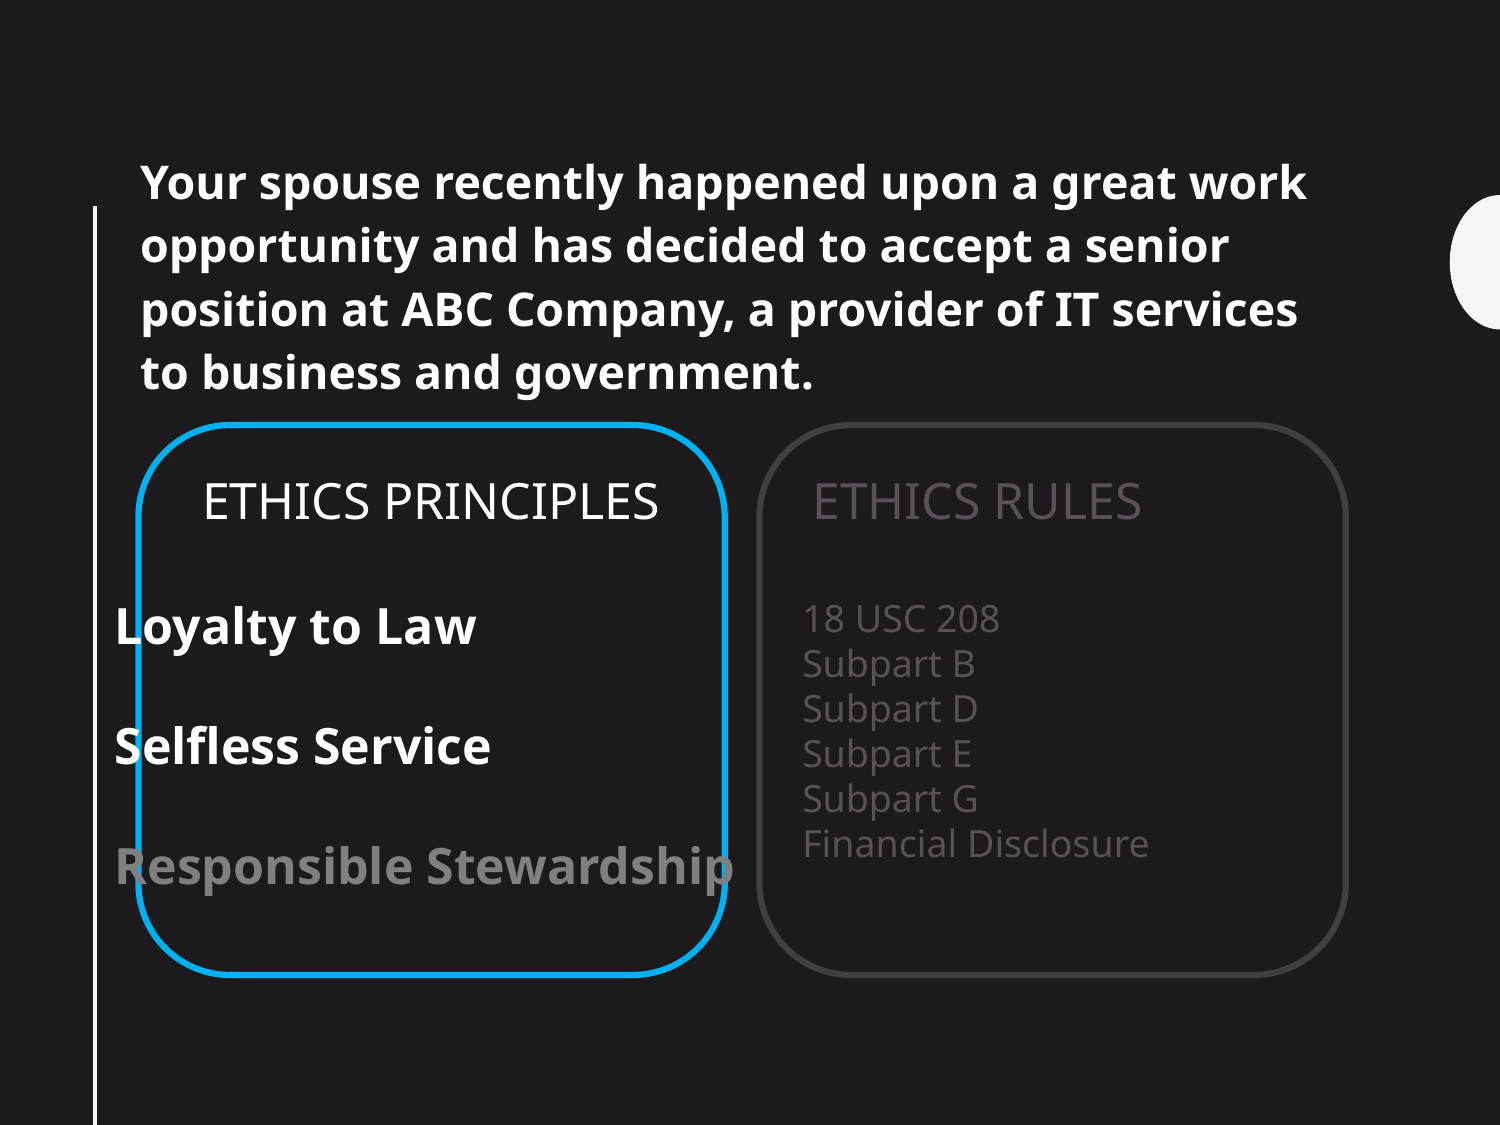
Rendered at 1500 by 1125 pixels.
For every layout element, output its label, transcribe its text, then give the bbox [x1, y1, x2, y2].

text_box 18 USC 208 Subpart B Subpart D Subpart E Subpart G Financial Disclosure [787, 587, 1500, 873]
text_box [139, 903, 724, 977]
text_box [137, 423, 726, 587]
text_box Loyalty to Law Selfless Service Responsible Stewardship [99, 587, 751, 903]
text_box [758, 423, 1347, 977]
text_box ETHICS PRINCIPLES [709, 462, 730, 538]
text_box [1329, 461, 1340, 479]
text_box Your spouse recently happened upon a great work opportunity and has decided to accept a senior position at ABC Company, a provider of IT services to business and government. [125, 137, 1500, 410]
